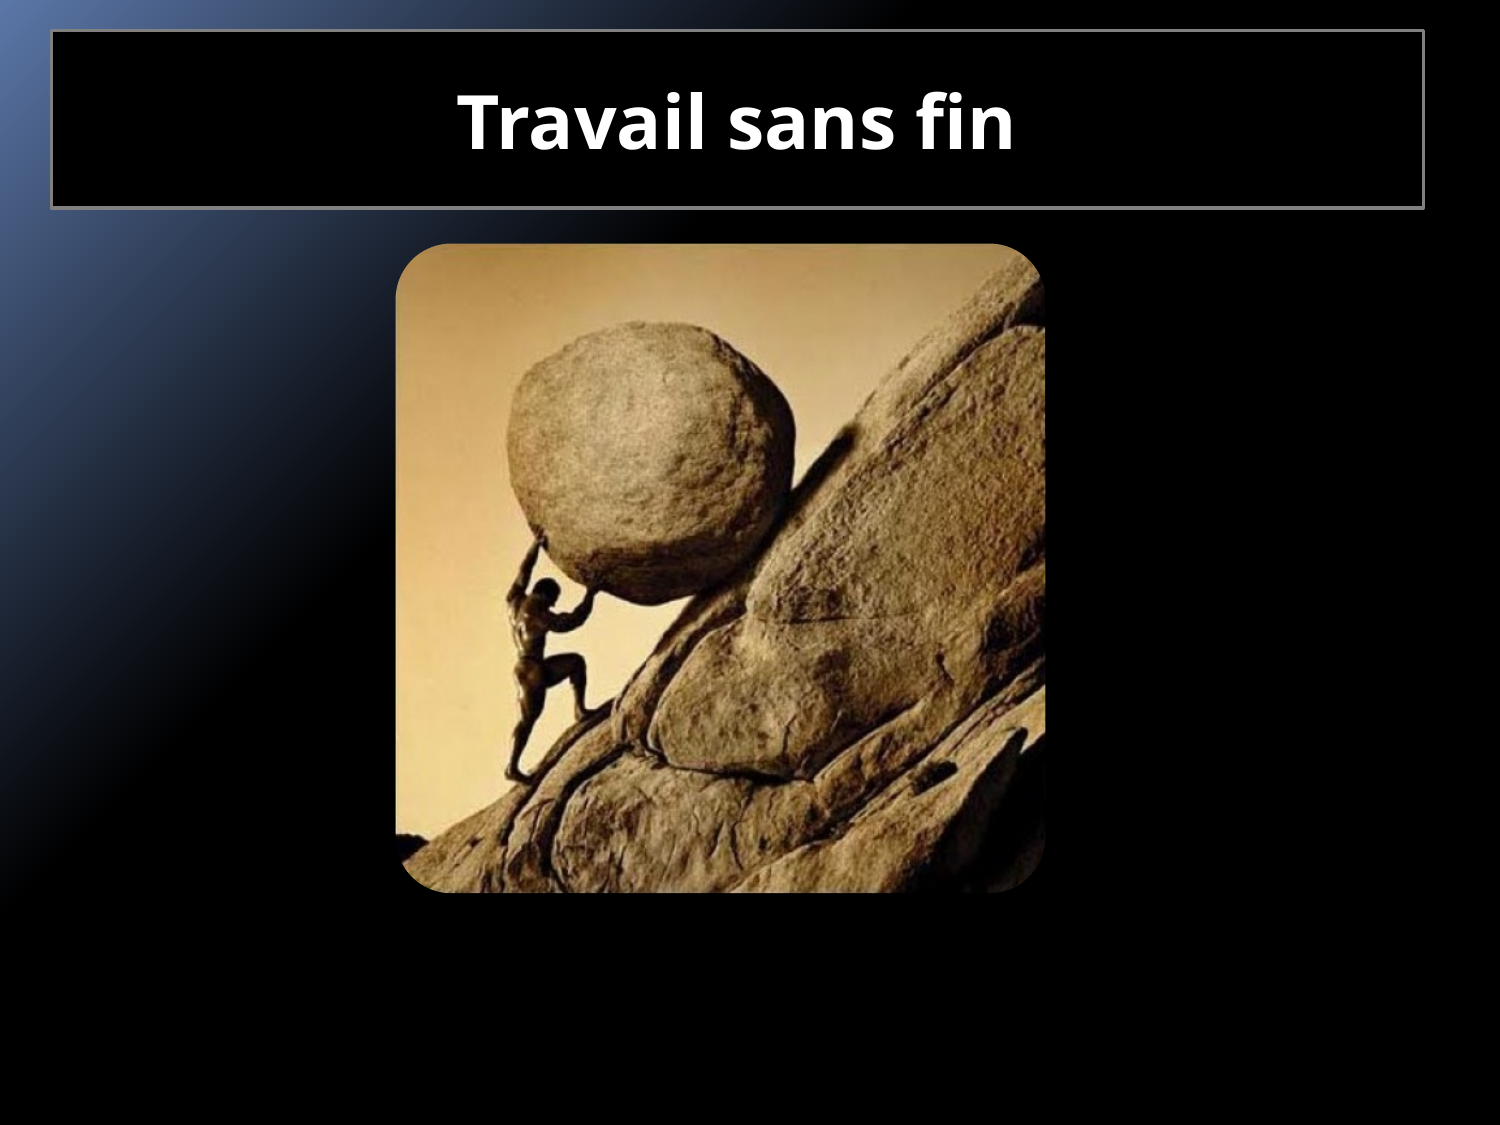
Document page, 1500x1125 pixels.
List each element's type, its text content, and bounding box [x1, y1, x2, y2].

picture [395, 243, 1046, 894]
text_box Travail sans fin [50, 29, 1425, 210]
